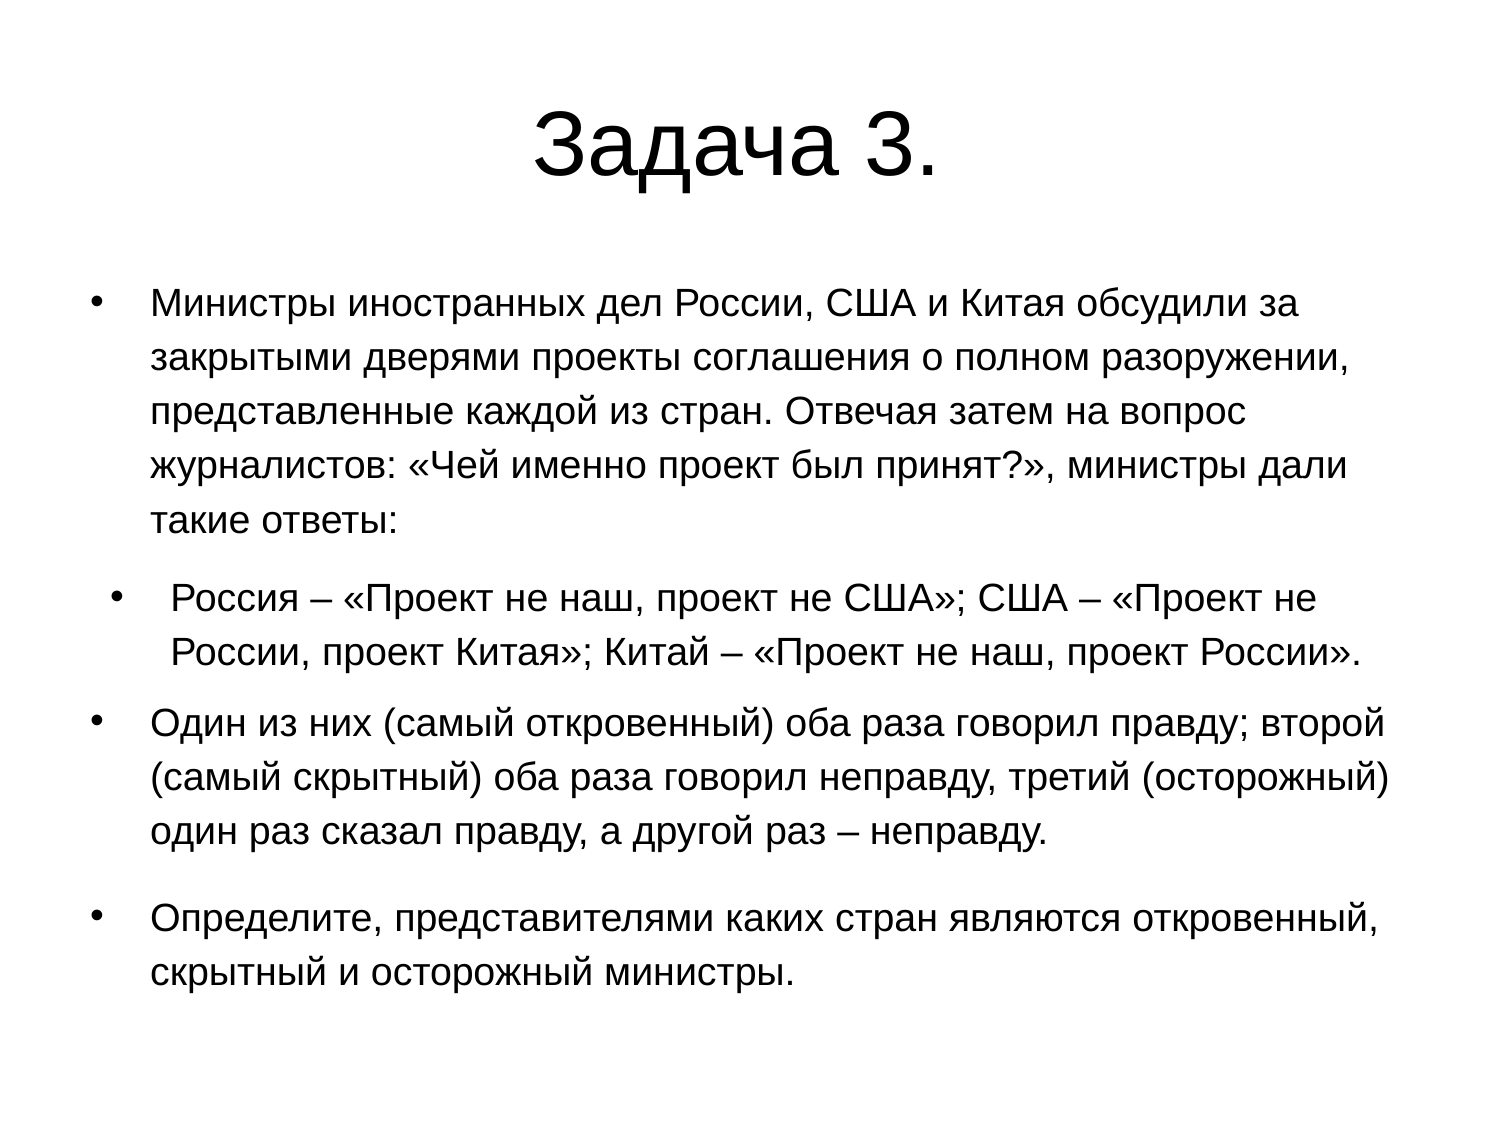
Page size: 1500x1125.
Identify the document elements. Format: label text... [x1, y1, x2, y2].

title Задача 3. [75, 45, 1425, 233]
list Министры иностранных дел России, США и Китая обсудили за закрытыми дверями проекты соглашения о полном разоружении, представленные каждой из стран. Отвечая затем на вопрос журналистов: «Чей именно проект был принят?», министры дали такие ответы: Россия ‒ «Проект не наш, проект не США»; США ‒ «Проект не России, проект Китая»; Китай ‒ «Проект не наш, проект России». Один из них (самый откровенный) оба раза говорил правду; второй (самый скрытный) оба раза говорил неправду, третий (осторожный) один раз сказал правду, а другой раз ‒ неправду. Определите, представителями каких стран являются откровенный, скрытный и осторожный министры. [75, 262, 1425, 1005]
